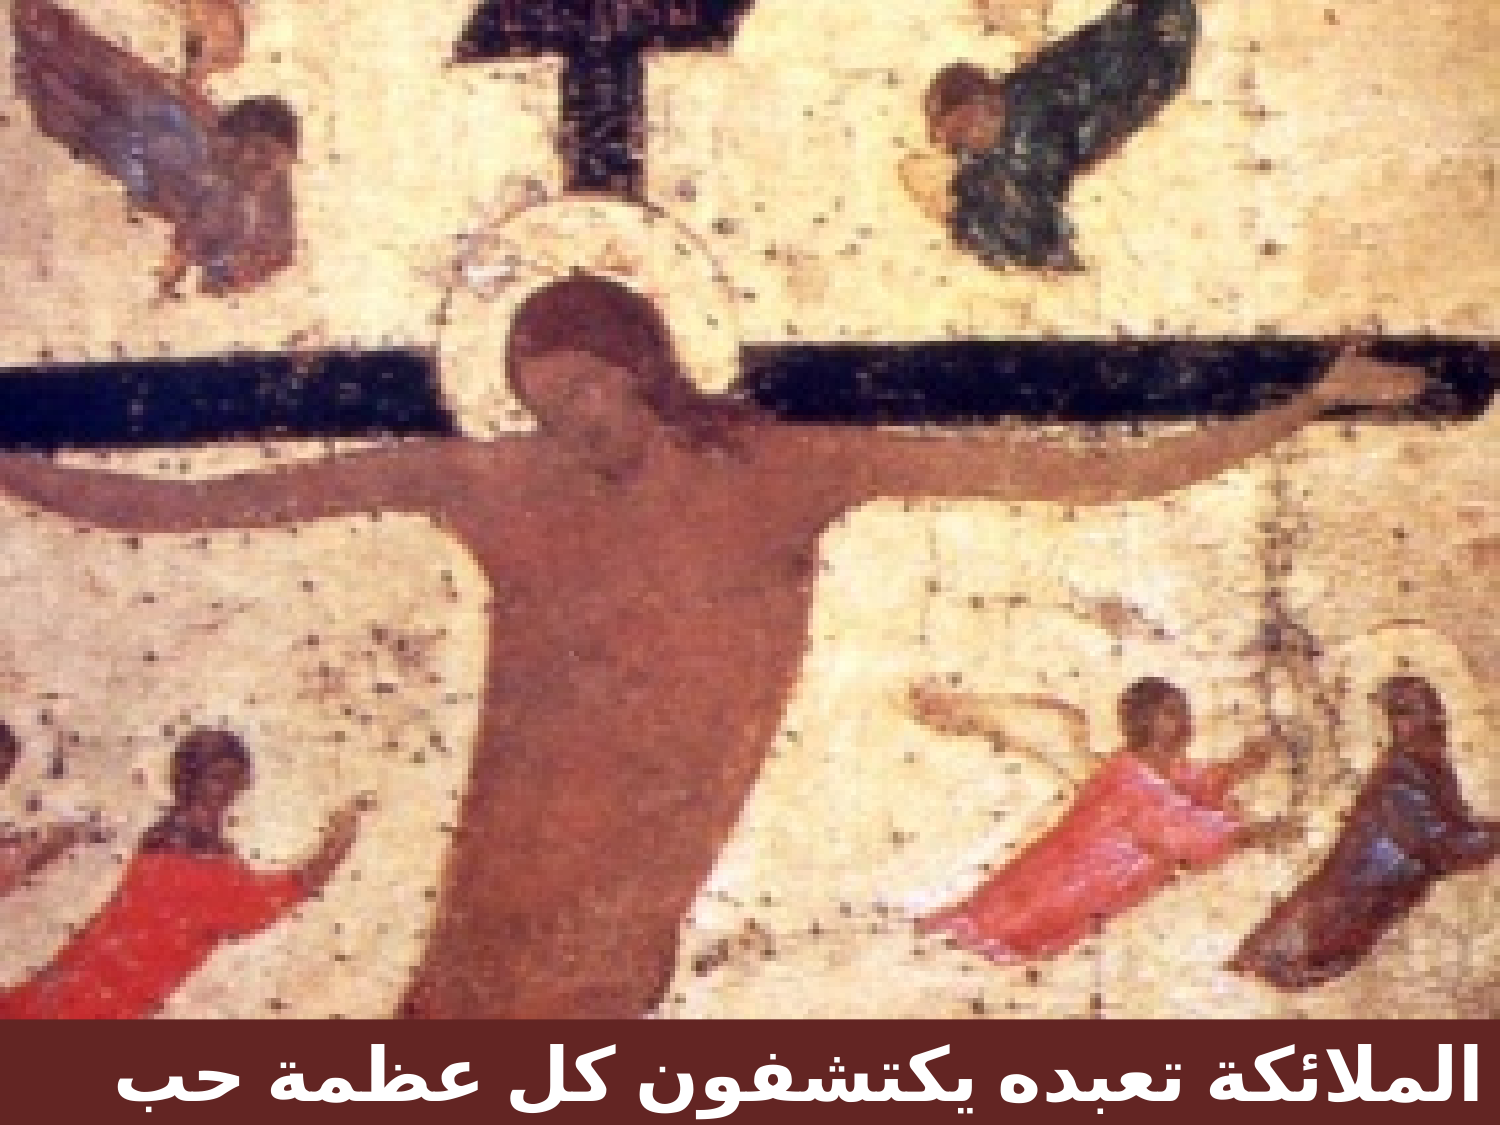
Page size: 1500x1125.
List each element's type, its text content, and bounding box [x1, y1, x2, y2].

picture [0, 0, 1500, 1020]
text_box الملائكة تعبده يكتشفون كل عظمة حب الله لنا لنشكر معهم [0, 1026, 1500, 1125]
